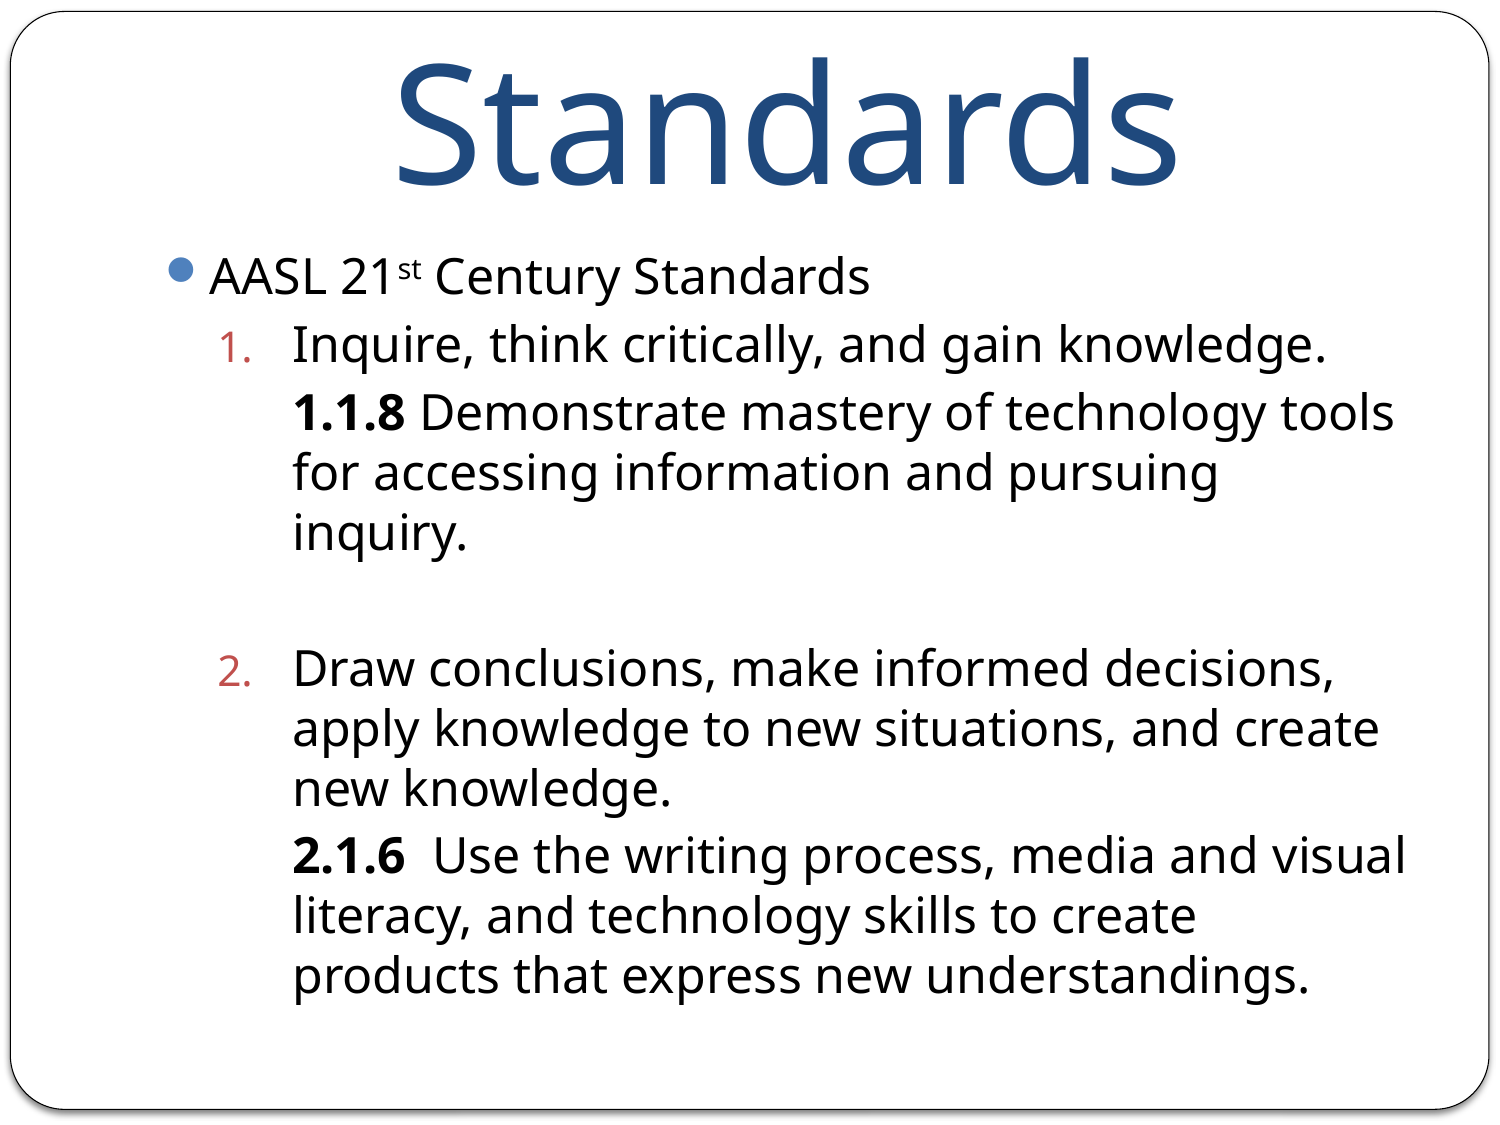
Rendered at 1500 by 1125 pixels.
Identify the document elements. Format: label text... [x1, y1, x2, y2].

title Standards [149, 44, 1426, 233]
list AASL 21st Century Standards Inquire, think critically, and gain knowledge. 1.1.8 Demonstrate mastery of technology tools for accessing information and pursuing inquiry. Draw conclusions, make informed decisions, apply knowledge to new situations, and create new knowledge. 2.1.6 Use the writing process, media and visual literacy, and technology skills to create products that express new understandings. [149, 237, 1426, 988]
